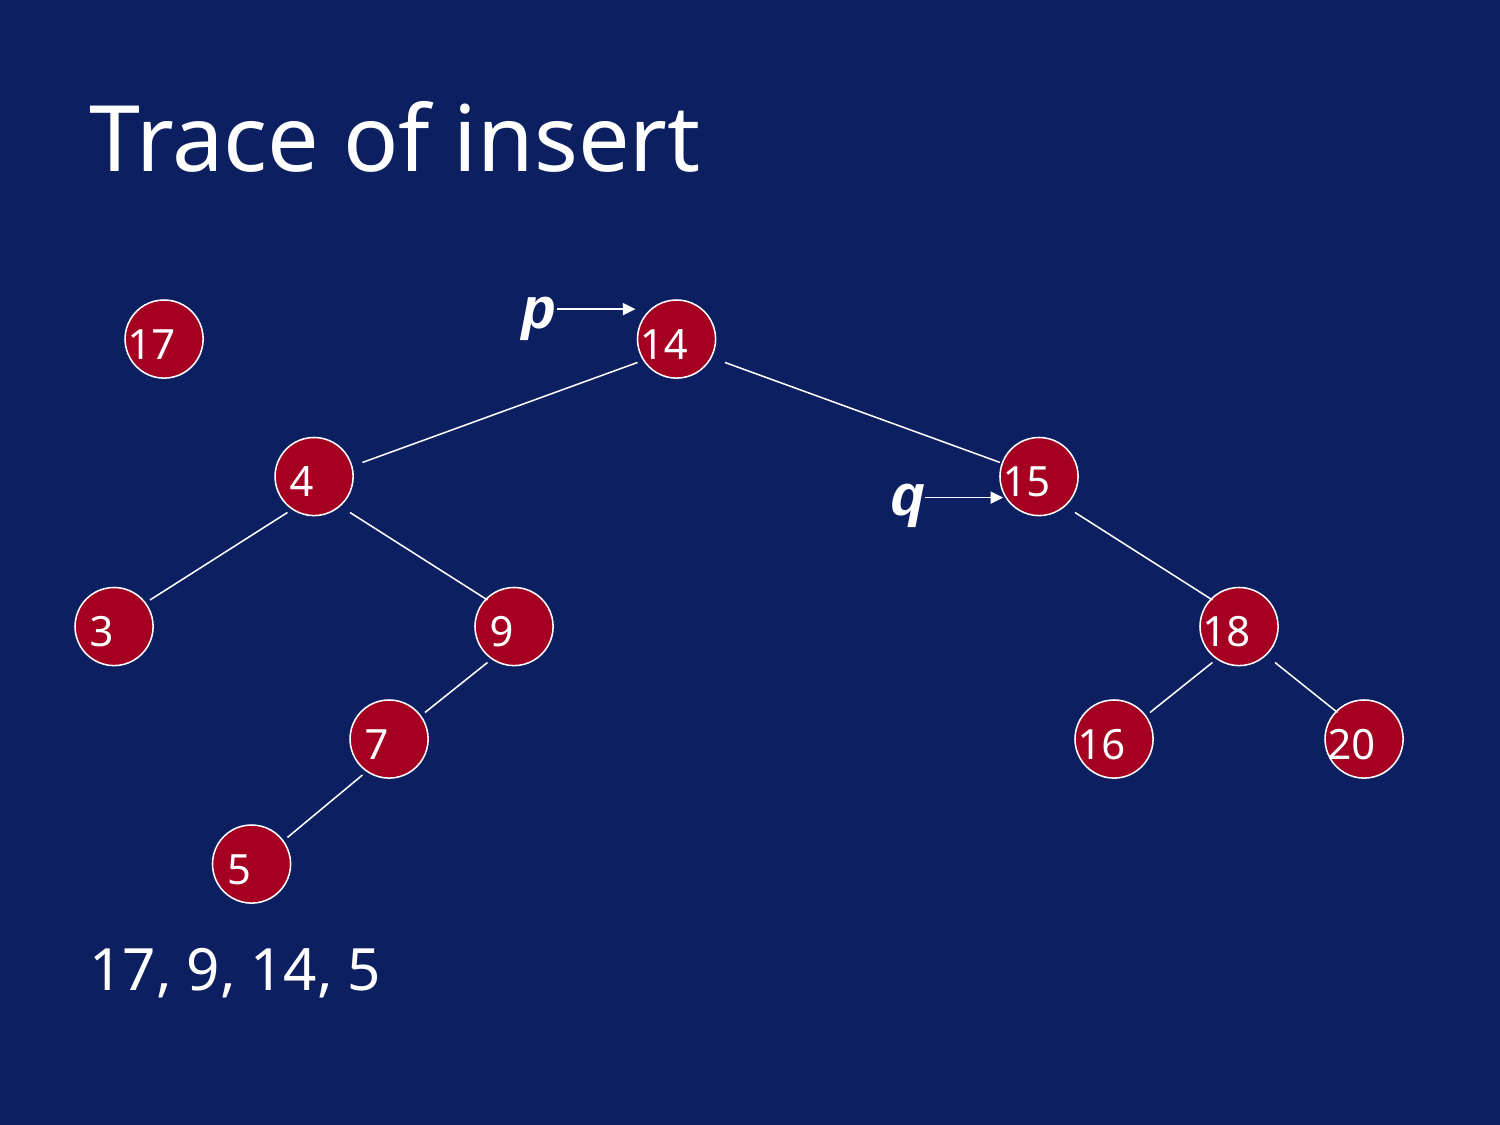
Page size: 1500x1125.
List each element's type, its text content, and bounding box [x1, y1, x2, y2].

title Trace of insert [74, 59, 1425, 210]
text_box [149, 512, 288, 601]
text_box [1074, 512, 1213, 601]
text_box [1312, 699, 1404, 789]
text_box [868, 449, 1004, 529]
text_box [1187, 587, 1279, 676]
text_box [349, 512, 488, 601]
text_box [499, 262, 636, 341]
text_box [724, 362, 1001, 463]
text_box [199, 824, 291, 914]
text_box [262, 437, 354, 526]
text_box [337, 699, 429, 789]
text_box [62, 587, 154, 676]
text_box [624, 299, 716, 389]
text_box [1149, 662, 1213, 713]
list 17, 9, 14, 5 [74, 924, 1425, 1038]
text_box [462, 587, 554, 676]
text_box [1274, 662, 1338, 713]
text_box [1004, 437, 1079, 526]
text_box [287, 774, 363, 838]
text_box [362, 362, 638, 463]
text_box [424, 662, 488, 713]
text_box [112, 299, 204, 389]
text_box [1062, 699, 1154, 789]
